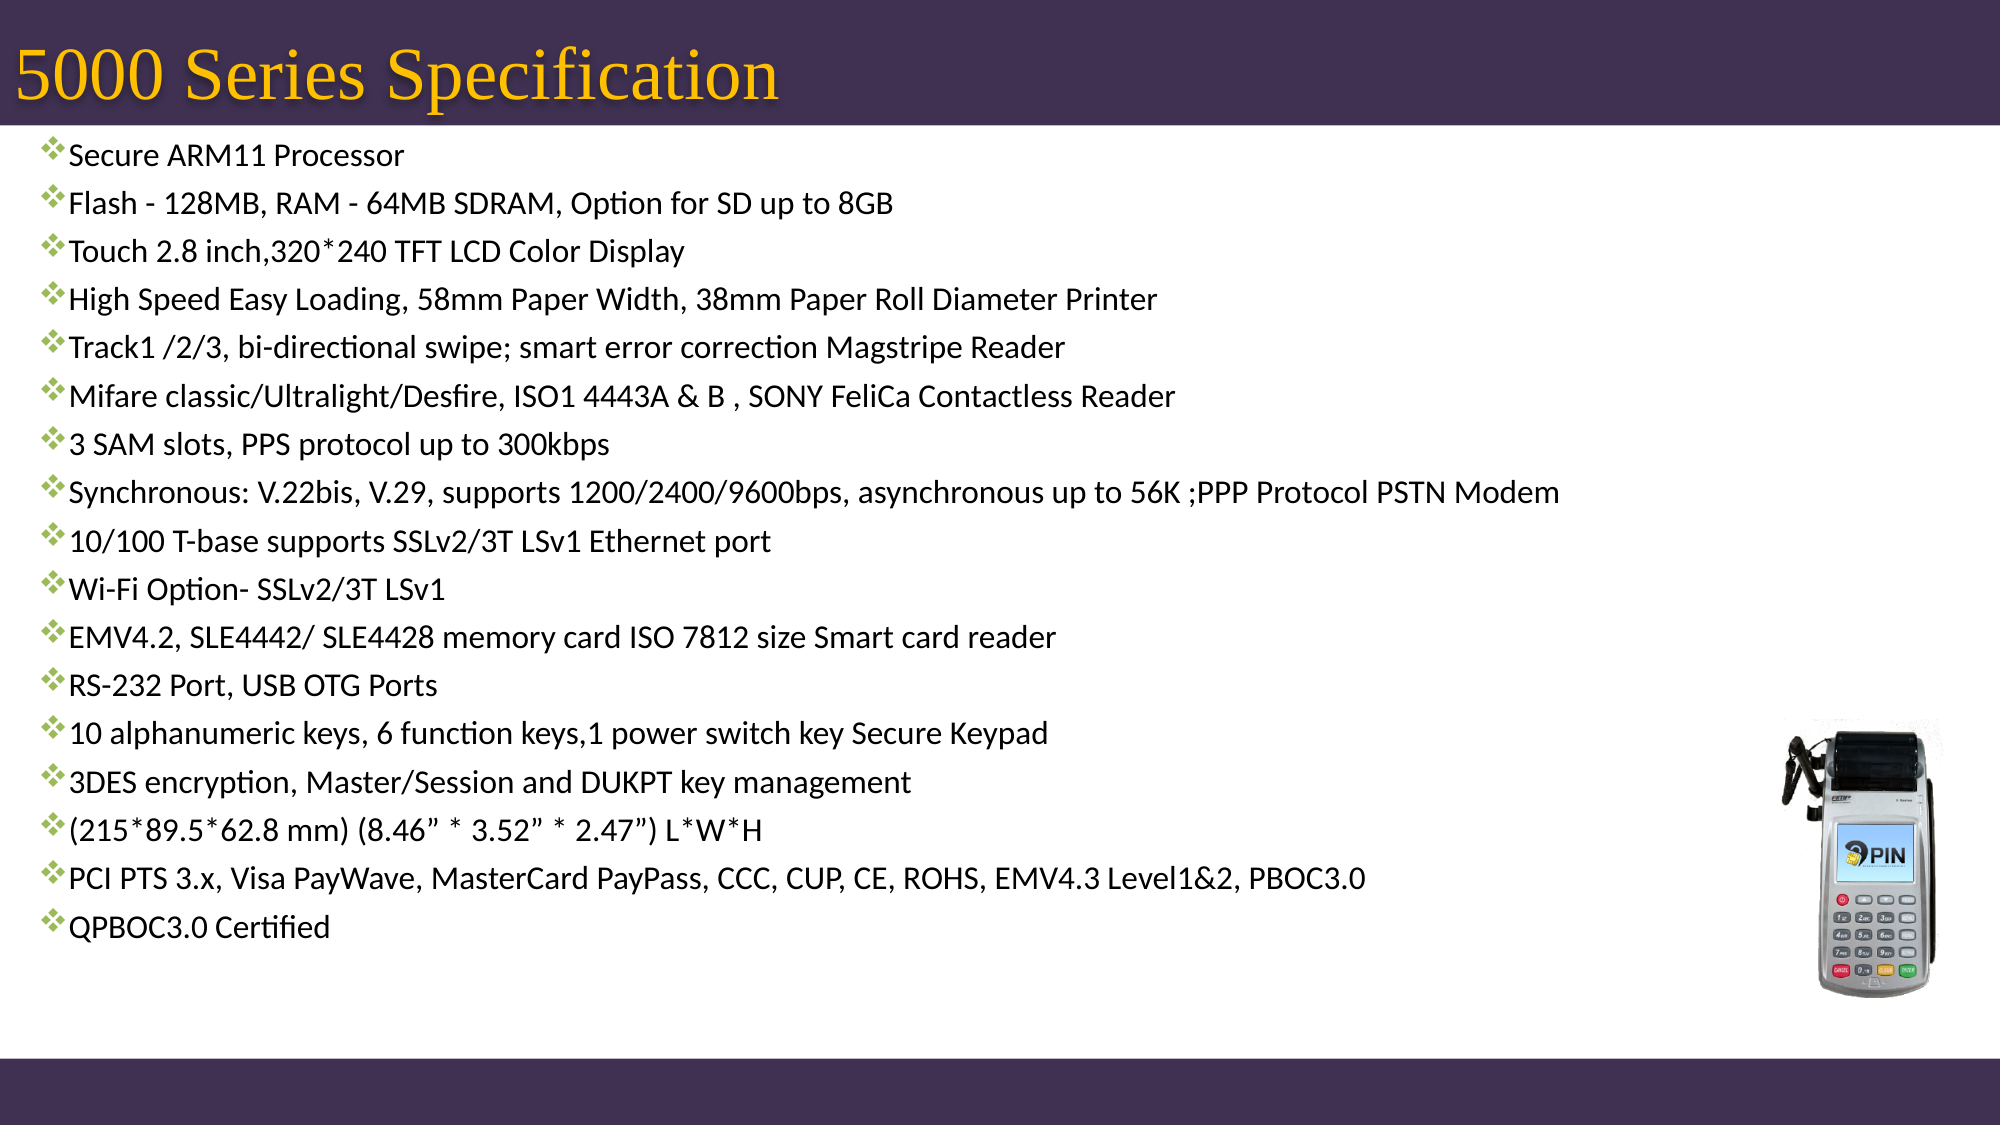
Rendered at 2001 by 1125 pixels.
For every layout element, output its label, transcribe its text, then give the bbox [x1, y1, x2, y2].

picture [1781, 719, 1944, 999]
text_box Secure ARM11 Processor Flash - 128MB, RAM - 64MB SDRAM, Option for SD up to 8GB Touch 2.8 inch,320*240 TFT LCD Color Display High Speed Easy Loading, 58mm Paper Width, 38mm Paper Roll Diameter Printer Track1 /2/3, bi-directional swipe; smart error correction Magstripe Reader Mifare classic/Ultralight/Desfire, ISO1 4443A & B , SONY FeliCa Contactless Reader 3 SAM slots, PPS protocol up to 300kbps Synchronous: V.22bis, V.29, supports 1200/2400/9600bps, asynchronous up to 56K ;PPP Protocol PSTN Modem 10/100 T-base supports SSLv2/3T LSv1 Ethernet port Wi-Fi Option- SSLv2/3T LSv1 EMV4.2, SLE4442/ SLE4428 memory card ISO 7812 size Smart card reader RS-232 Port, USB OTG Ports 10 alphanumeric keys, 6 function keys,1 power switch key Secure Keypad 3DES encryption, Master/Session and DUKPT key management (215*89.5*62.8 mm) (8.46” * 3.52” * 2.47”) L*W*H PCI PTS 3.x, Visa PayWave, MasterCard PayPass, CCC, CUP, CE, ROHS, EMV4.3 Level1&2, PBOC3.0 QPBOC3.0 Certified [23, 125, 1971, 952]
text_box 5000 Series Specification [0, 17, 1096, 125]
